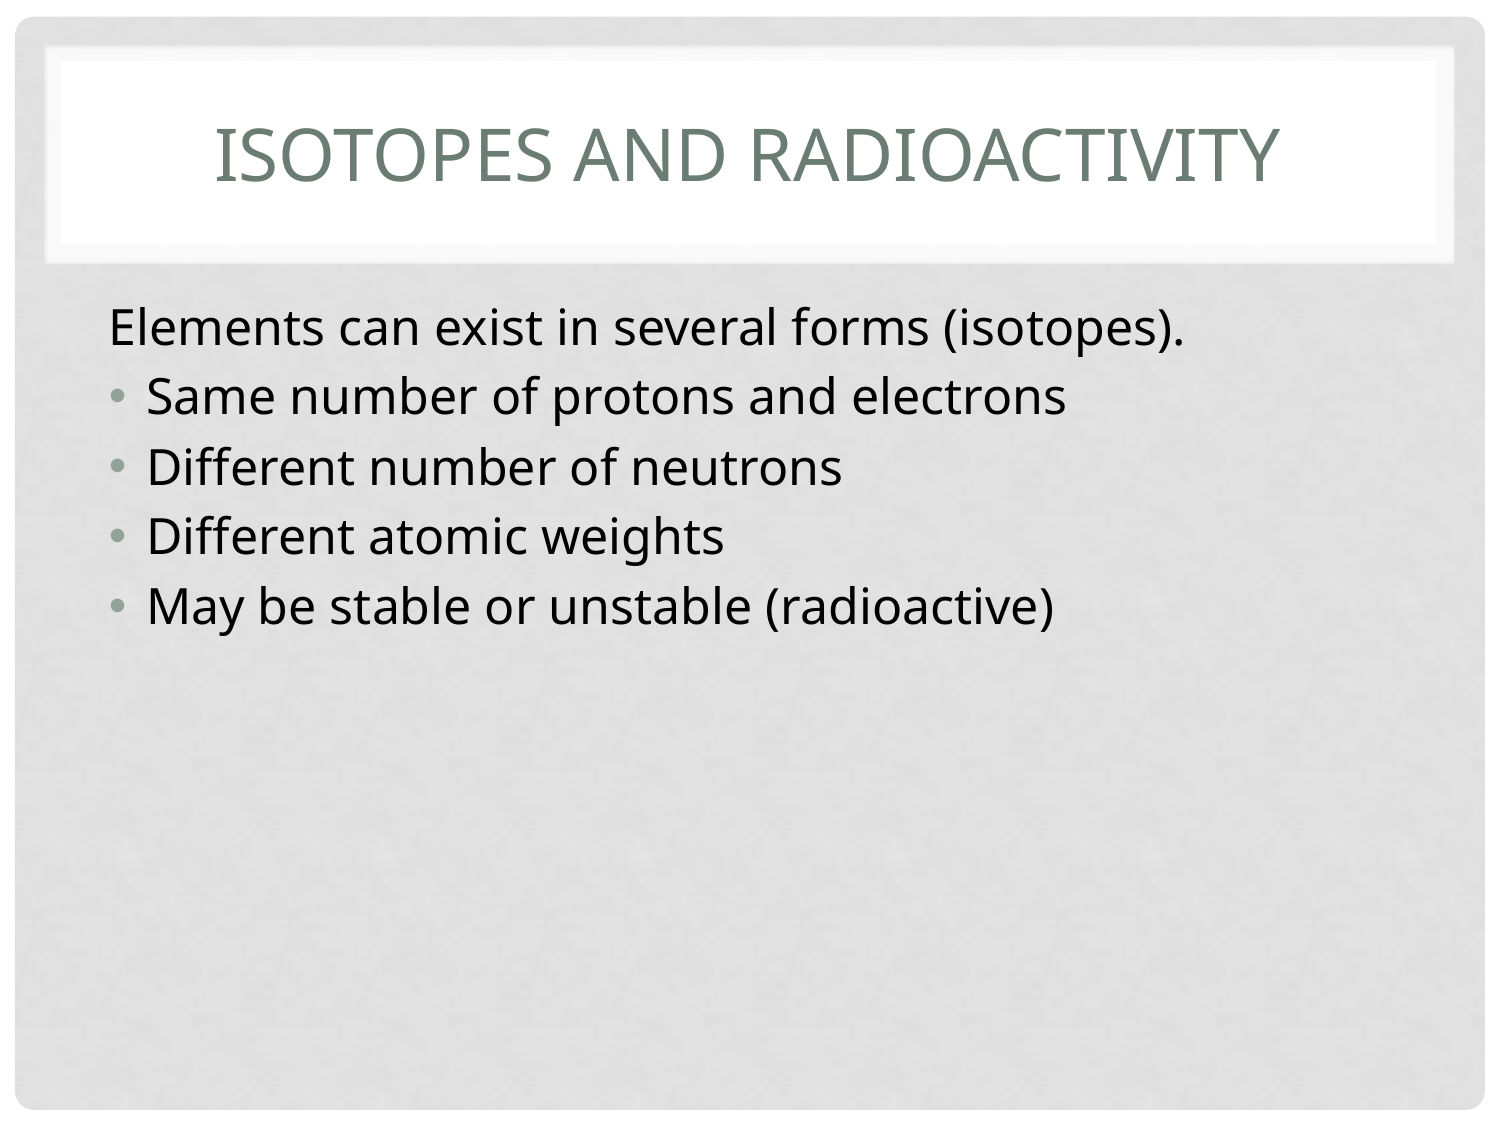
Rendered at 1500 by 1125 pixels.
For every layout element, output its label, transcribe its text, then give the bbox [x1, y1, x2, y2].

list Elements can exist in several forms (isotopes). Same number of protons and electrons Different number of neutrons Different atomic weights May be stable or unstable (radioactive) [75, 287, 1425, 1005]
title Isotopes and radioactivity [69, 66, 1425, 238]
